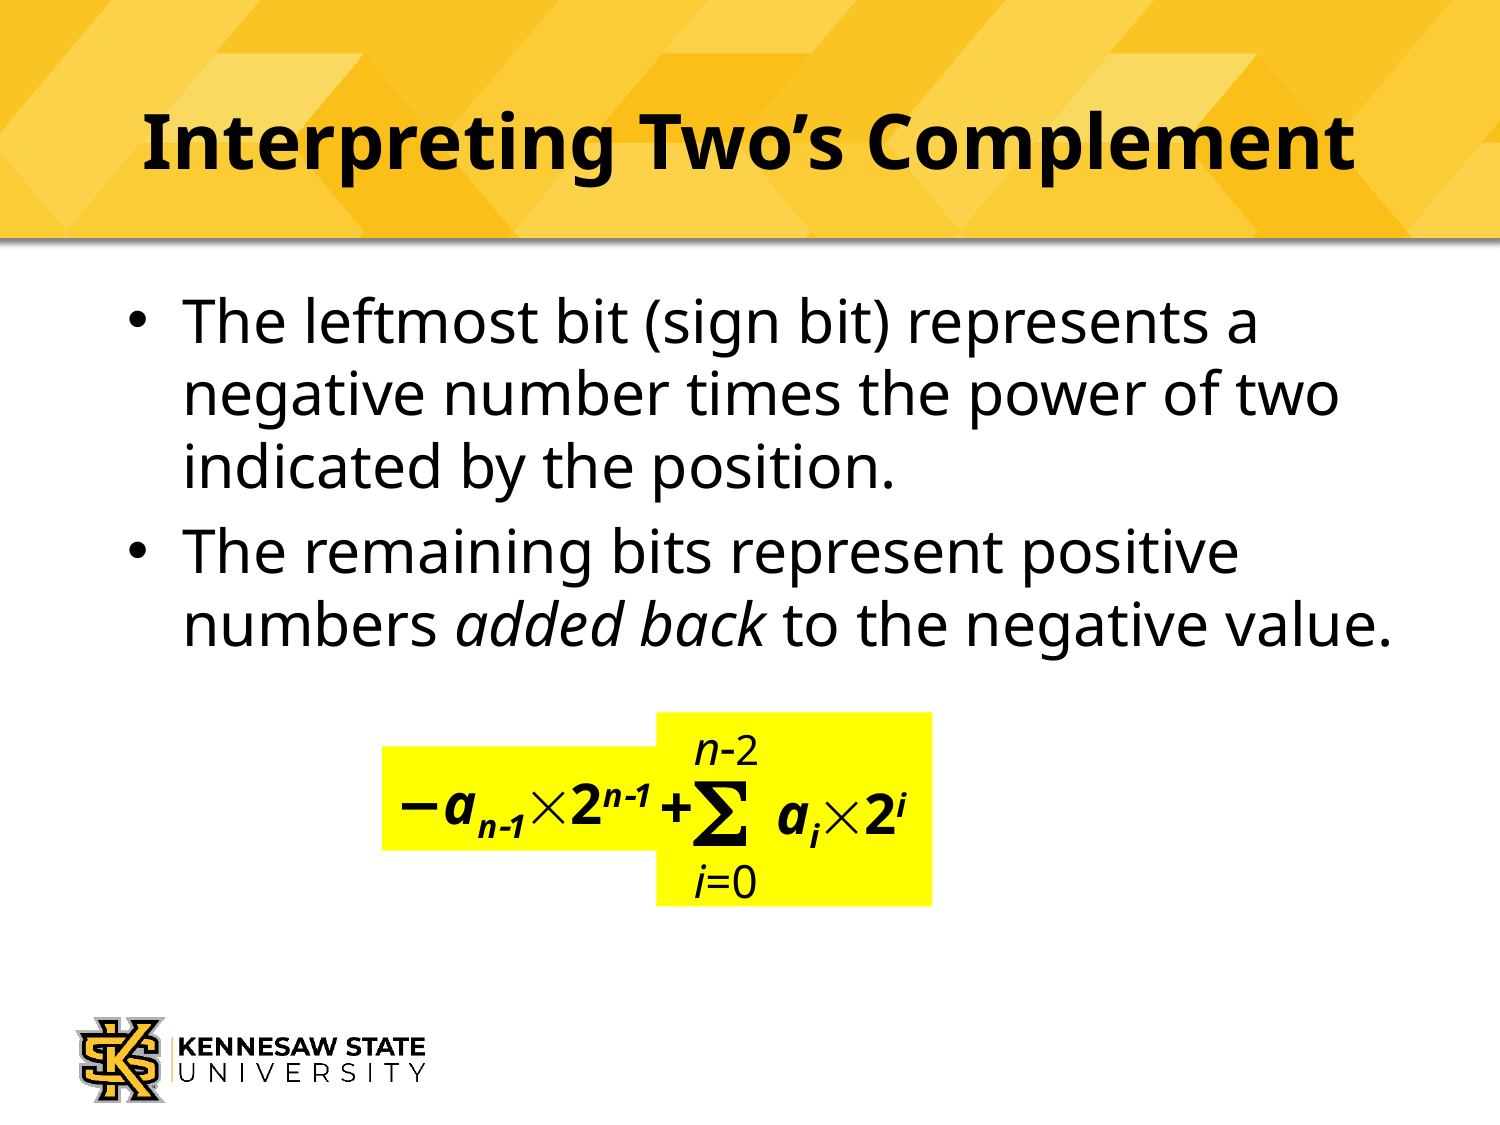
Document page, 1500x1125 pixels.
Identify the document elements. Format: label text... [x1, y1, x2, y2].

title Interpreting Two’s Complement [75, 45, 1425, 233]
list The leftmost bit (sign bit) represents a negative number times the power of two indicated by the position. The remaining bits represent positive numbers added back to the negative value. [112, 275, 1413, 730]
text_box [381, 712, 1092, 927]
picture [75, 1017, 425, 1103]
picture [0, 0, 1500, 251]
